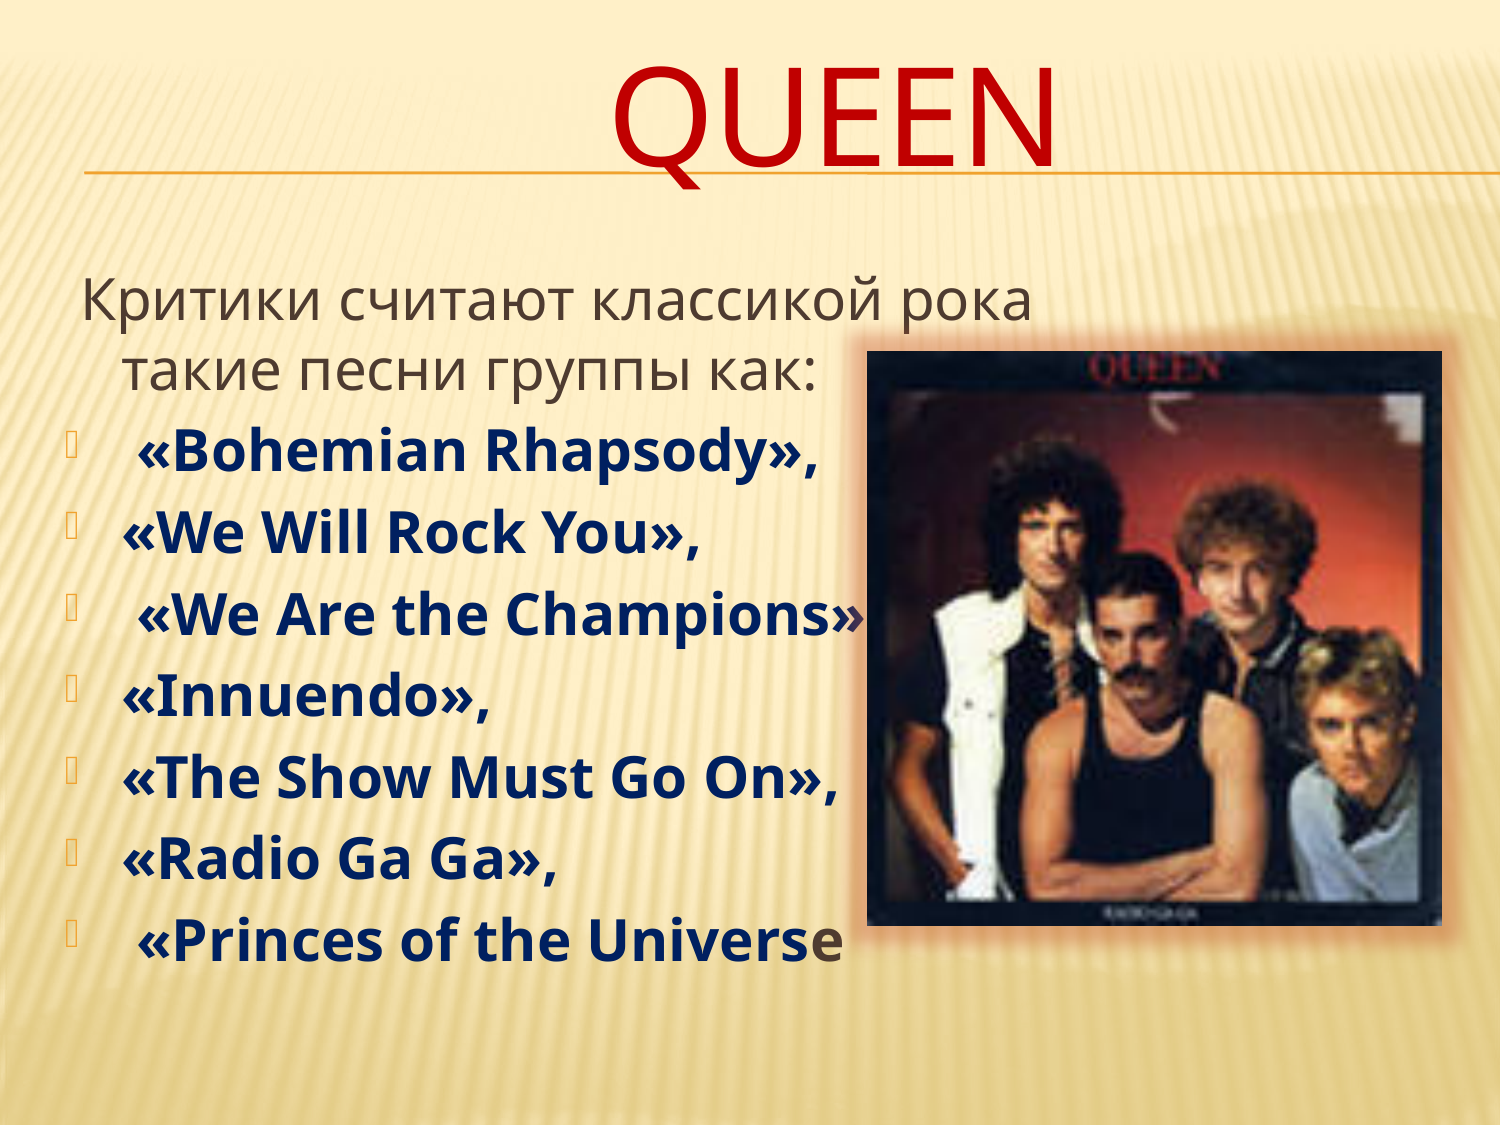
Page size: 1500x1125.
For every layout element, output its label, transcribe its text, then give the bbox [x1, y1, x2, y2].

title Queen [316, 175, 1357, 213]
list Критики считают классикой рока такие песни группы как: «Bohemian Rhapsody», «We Will Rock You», «We Are the Champions», «Innuendo», «The Show Must Go On», «Radio Ga Ga», «Princes of the Universe [50, 254, 1090, 998]
picture [866, 351, 1442, 927]
